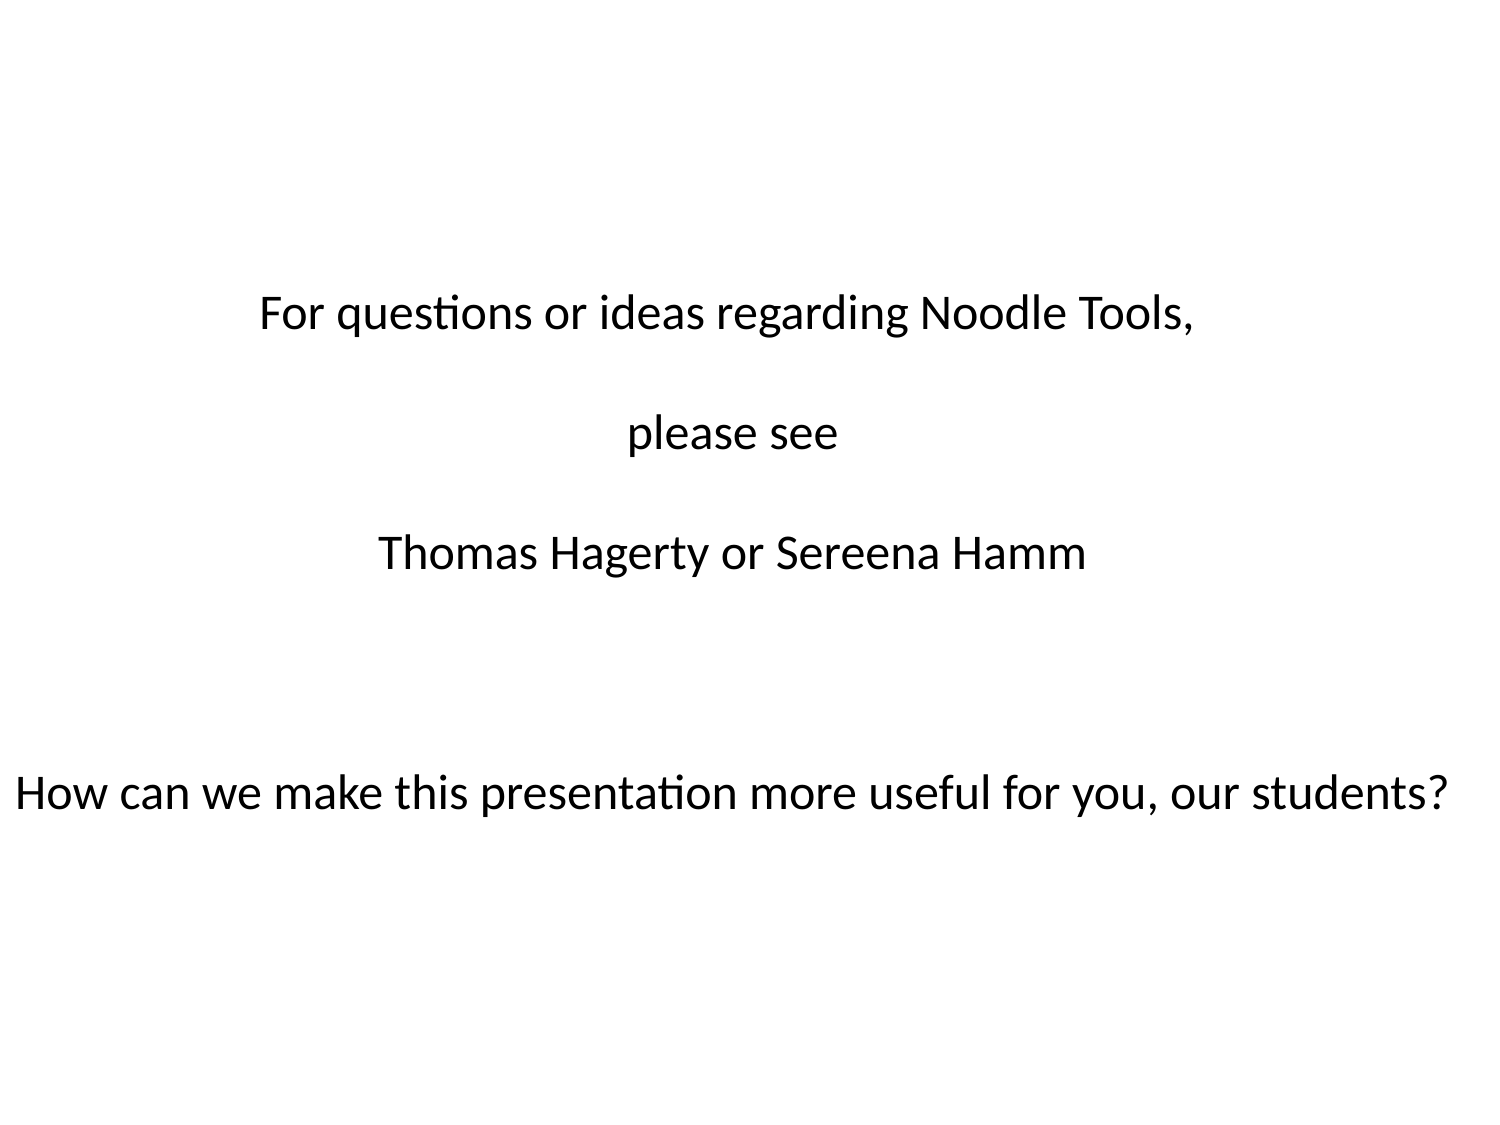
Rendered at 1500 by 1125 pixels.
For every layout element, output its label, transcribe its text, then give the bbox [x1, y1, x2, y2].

text_box For questions or ideas regarding Noodle Tools, please see Thomas Hagerty or Sereena Hamm How can we make this presentation more useful for you, our students? [0, 272, 1466, 827]
